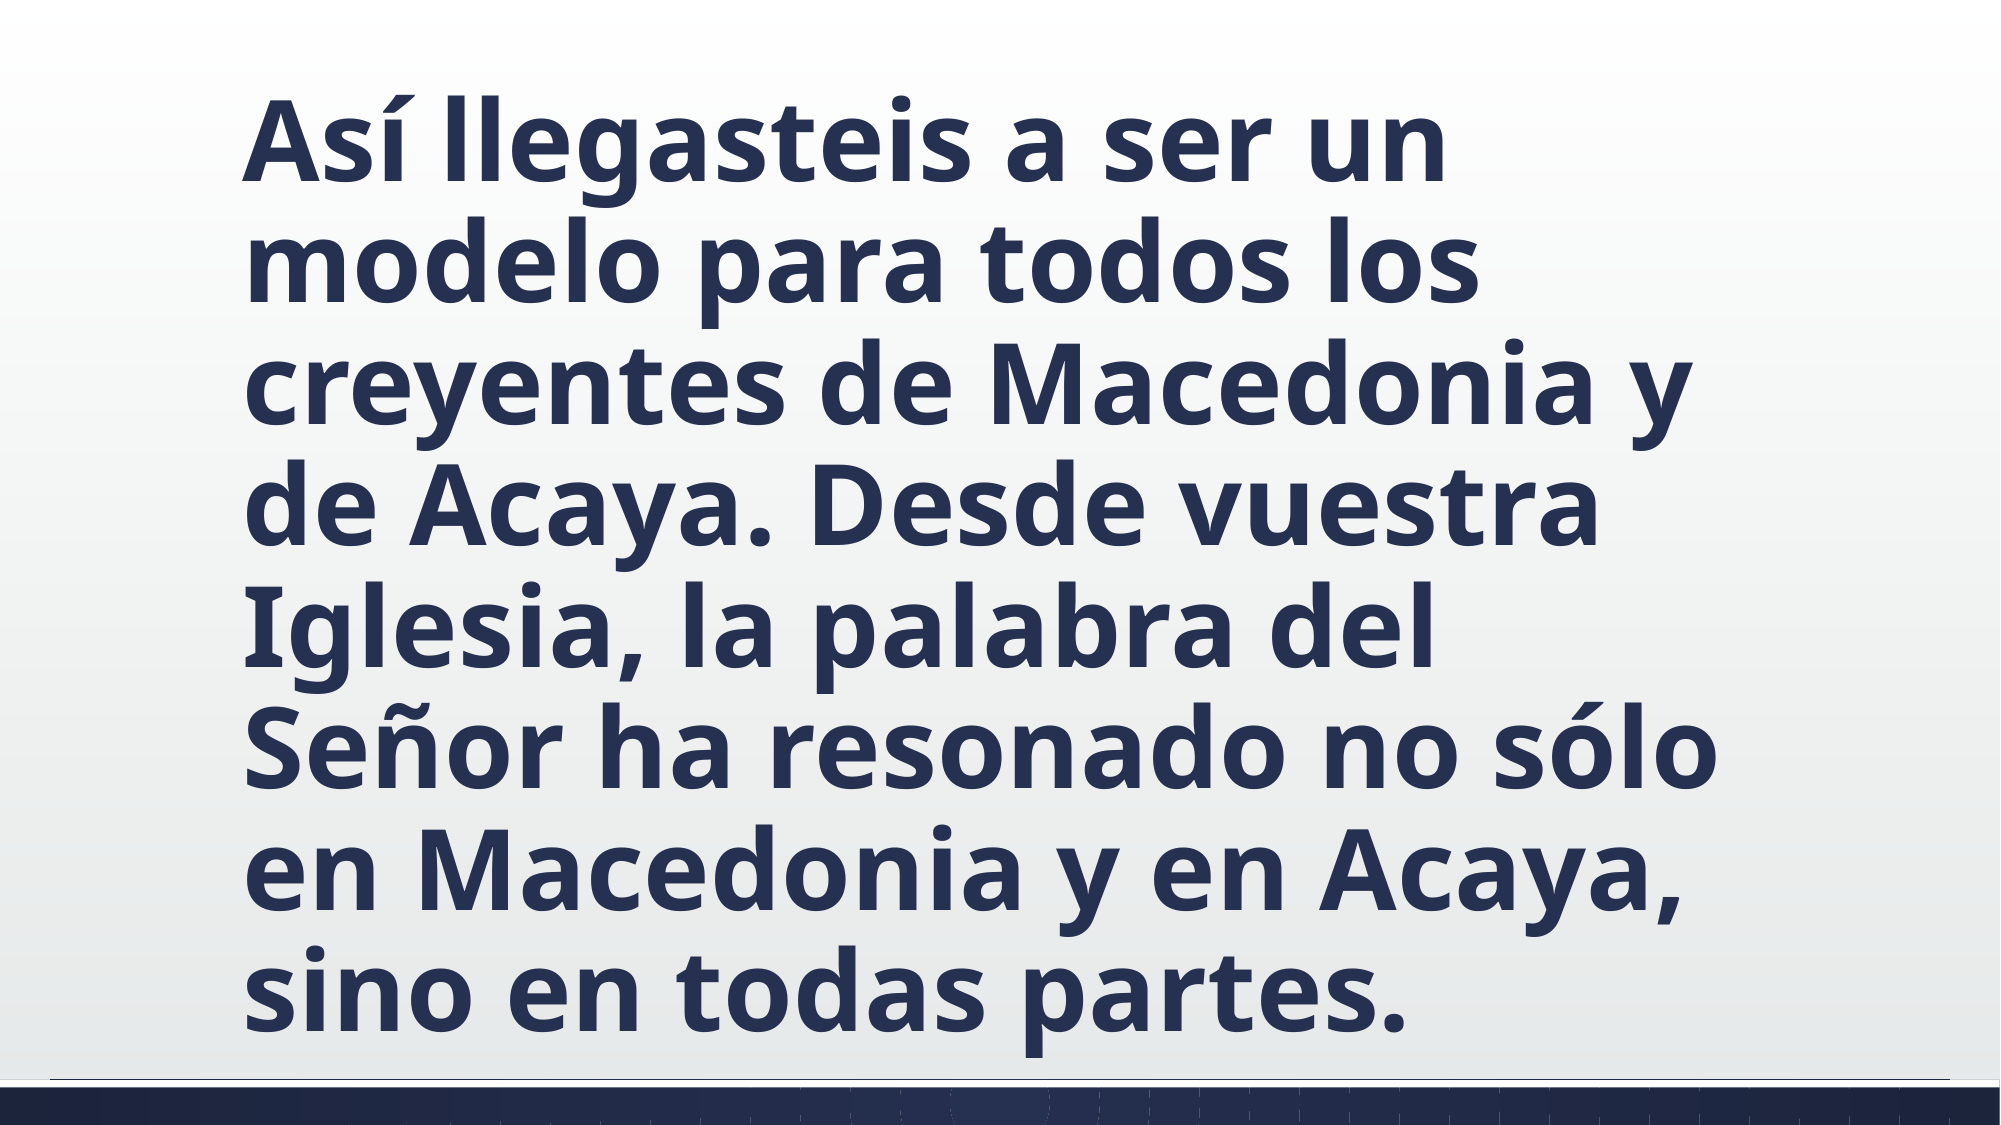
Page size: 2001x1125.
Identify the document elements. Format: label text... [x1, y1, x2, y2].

list Así llegasteis a ser un modelo para todos los creyentes de Macedonia y de Acaya. Desde vuestra Iglesia, la palabra del Señor ha resonado no sólo en Macedonia y en Acaya, sino en todas partes. [219, 76, 1780, 990]
